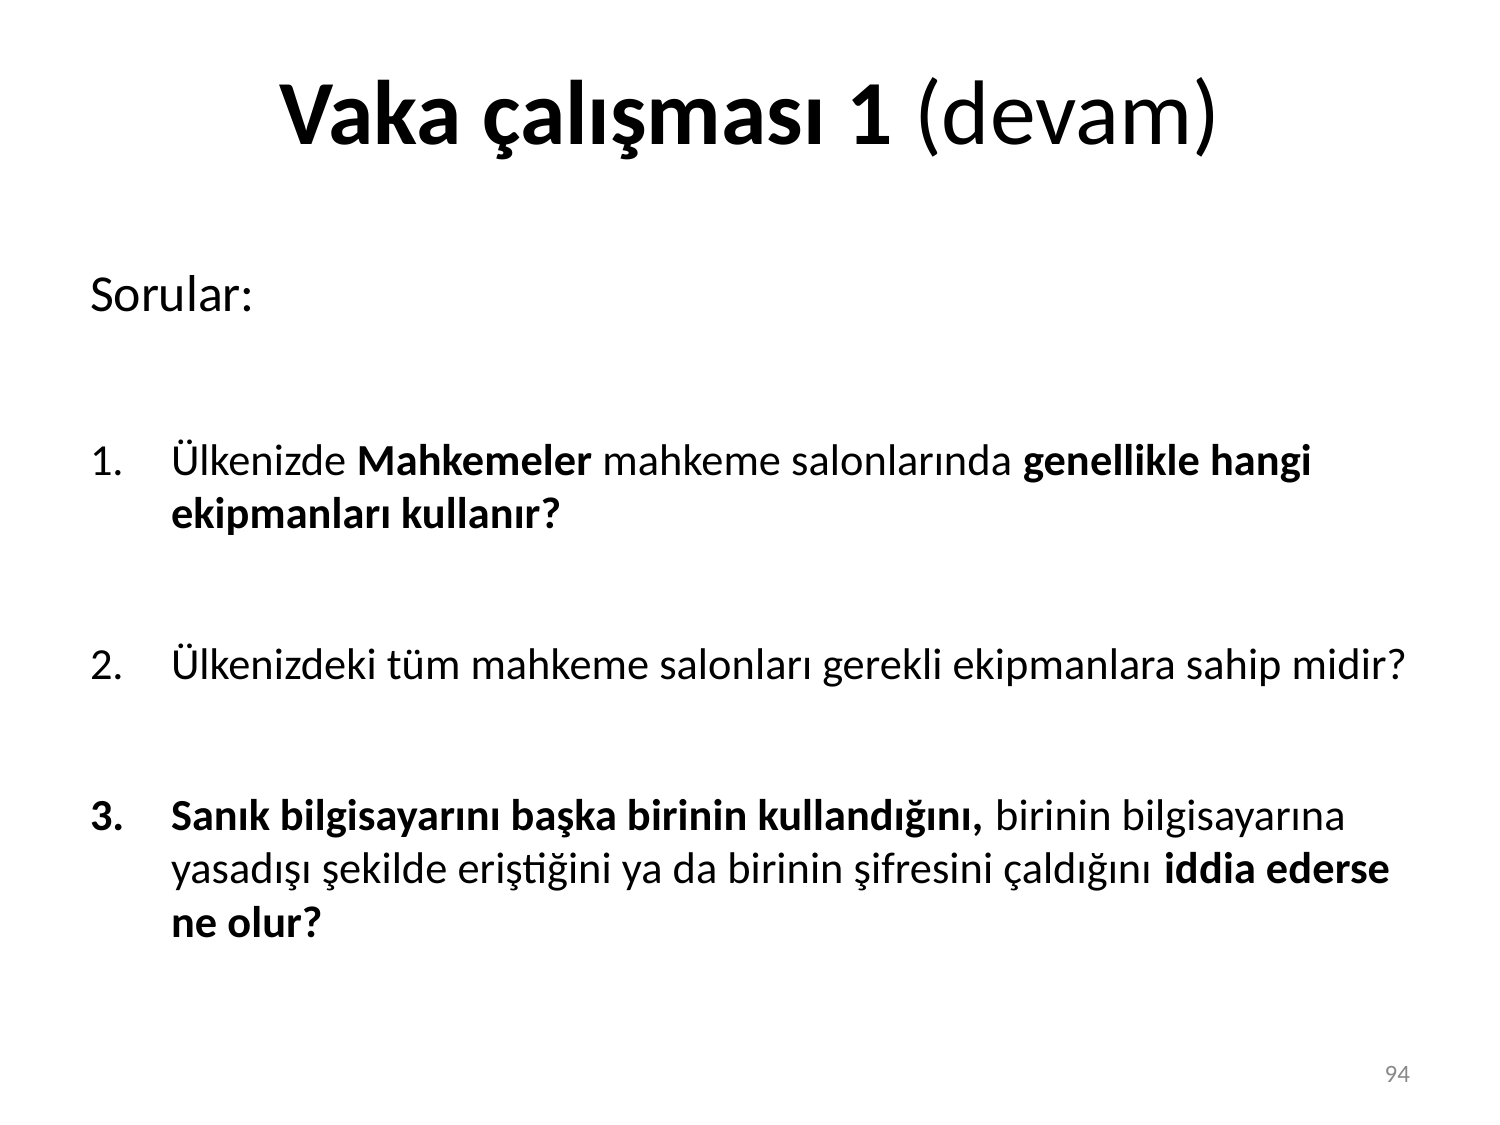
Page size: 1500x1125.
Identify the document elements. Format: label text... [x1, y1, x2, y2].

slide_number 94 [1074, 1042, 1425, 1103]
list Sorular: Ülkenizde Mahkemeler mahkeme salonlarında genellikle hangi ekipmanları kullanır? Ülkenizdeki tüm mahkeme salonları gerekli ekipmanlara sahip midir? Sanık bilgisayarını başka birinin kullandığını, birinin bilgisayarına yasadışı şekilde eriştiğini ya da birinin şifresini çaldığını iddia ederse ne olur? [75, 252, 1425, 1011]
title Vaka çalışması 1 (devam) [75, 45, 1425, 187]
